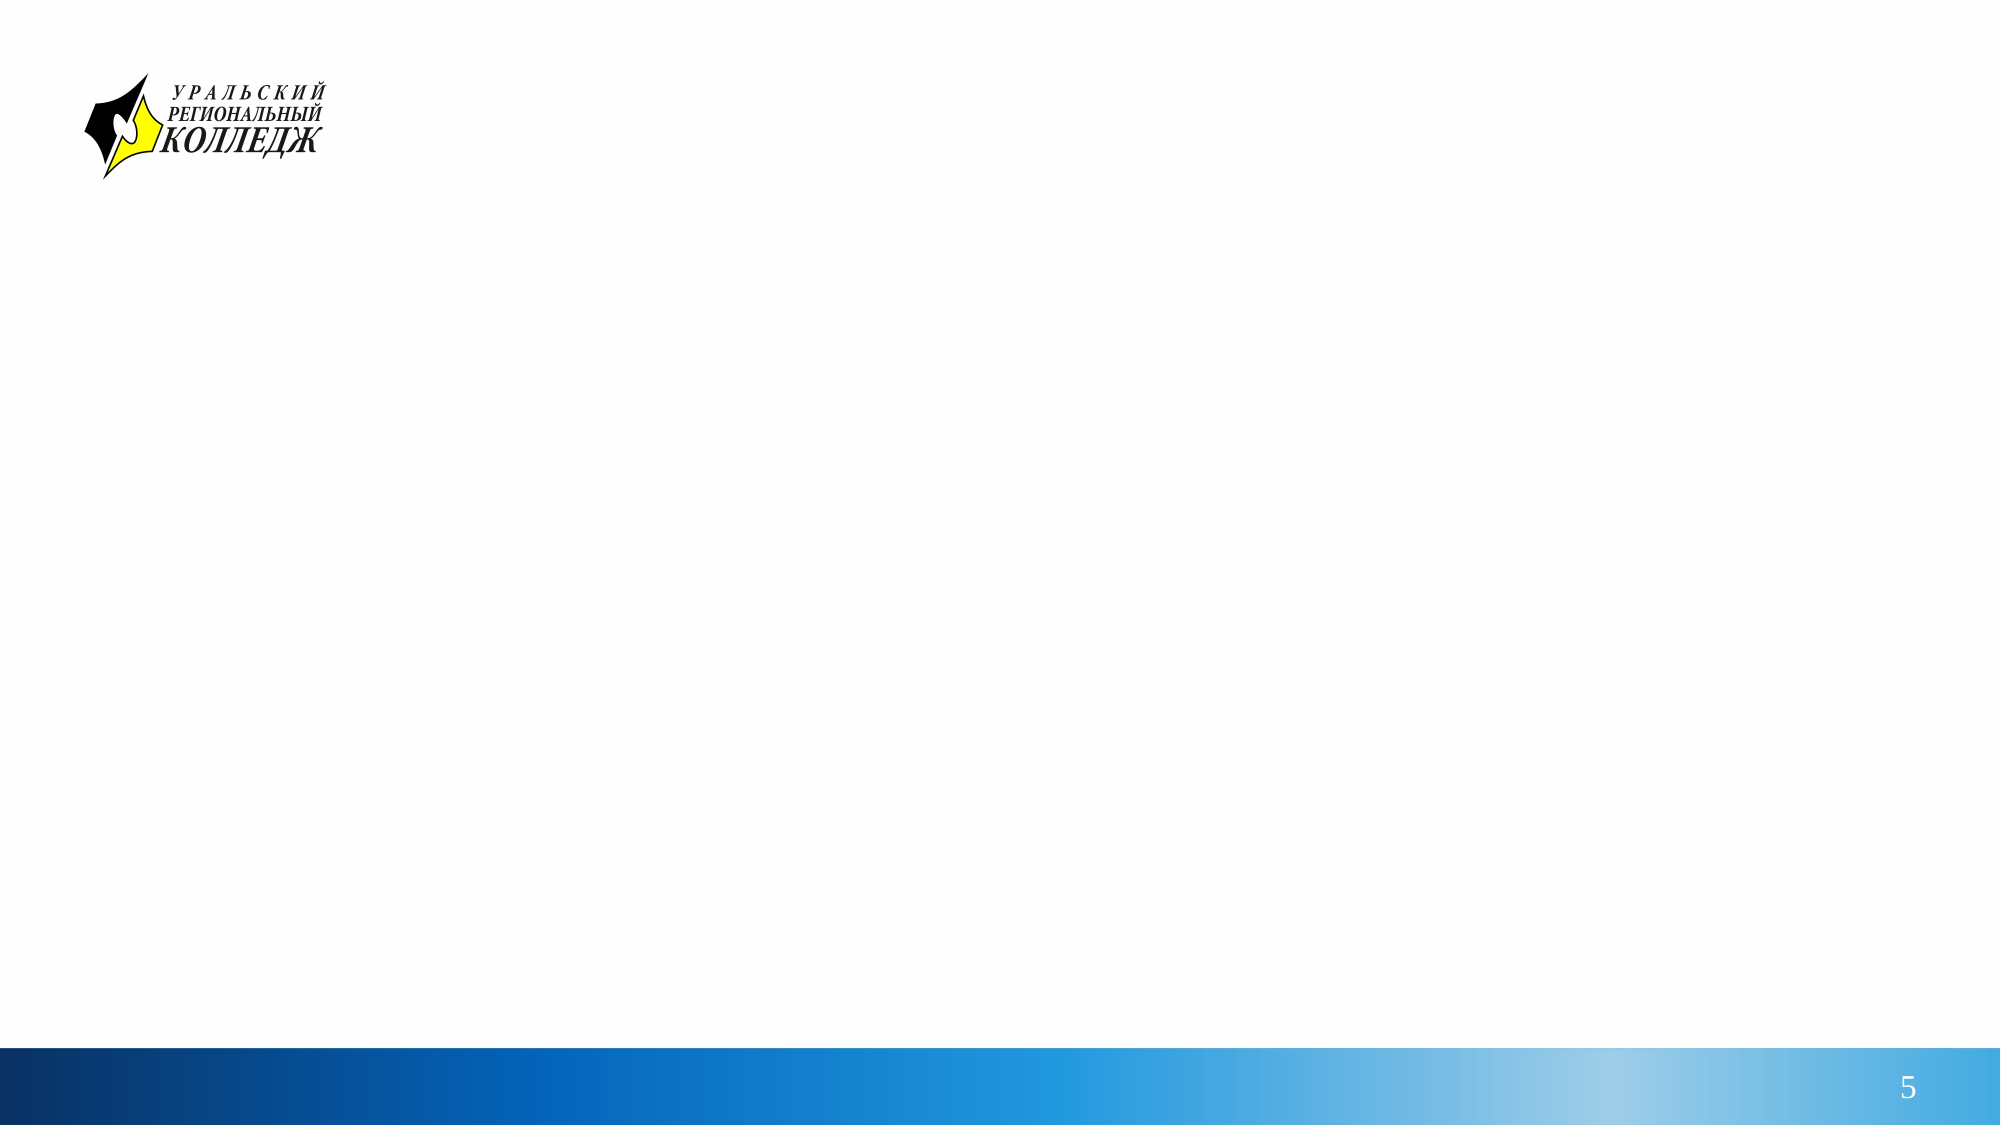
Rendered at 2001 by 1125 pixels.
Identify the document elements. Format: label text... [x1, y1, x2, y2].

picture [0, 0, 2001, 1125]
slide_number 5 [1481, 1055, 1932, 1116]
